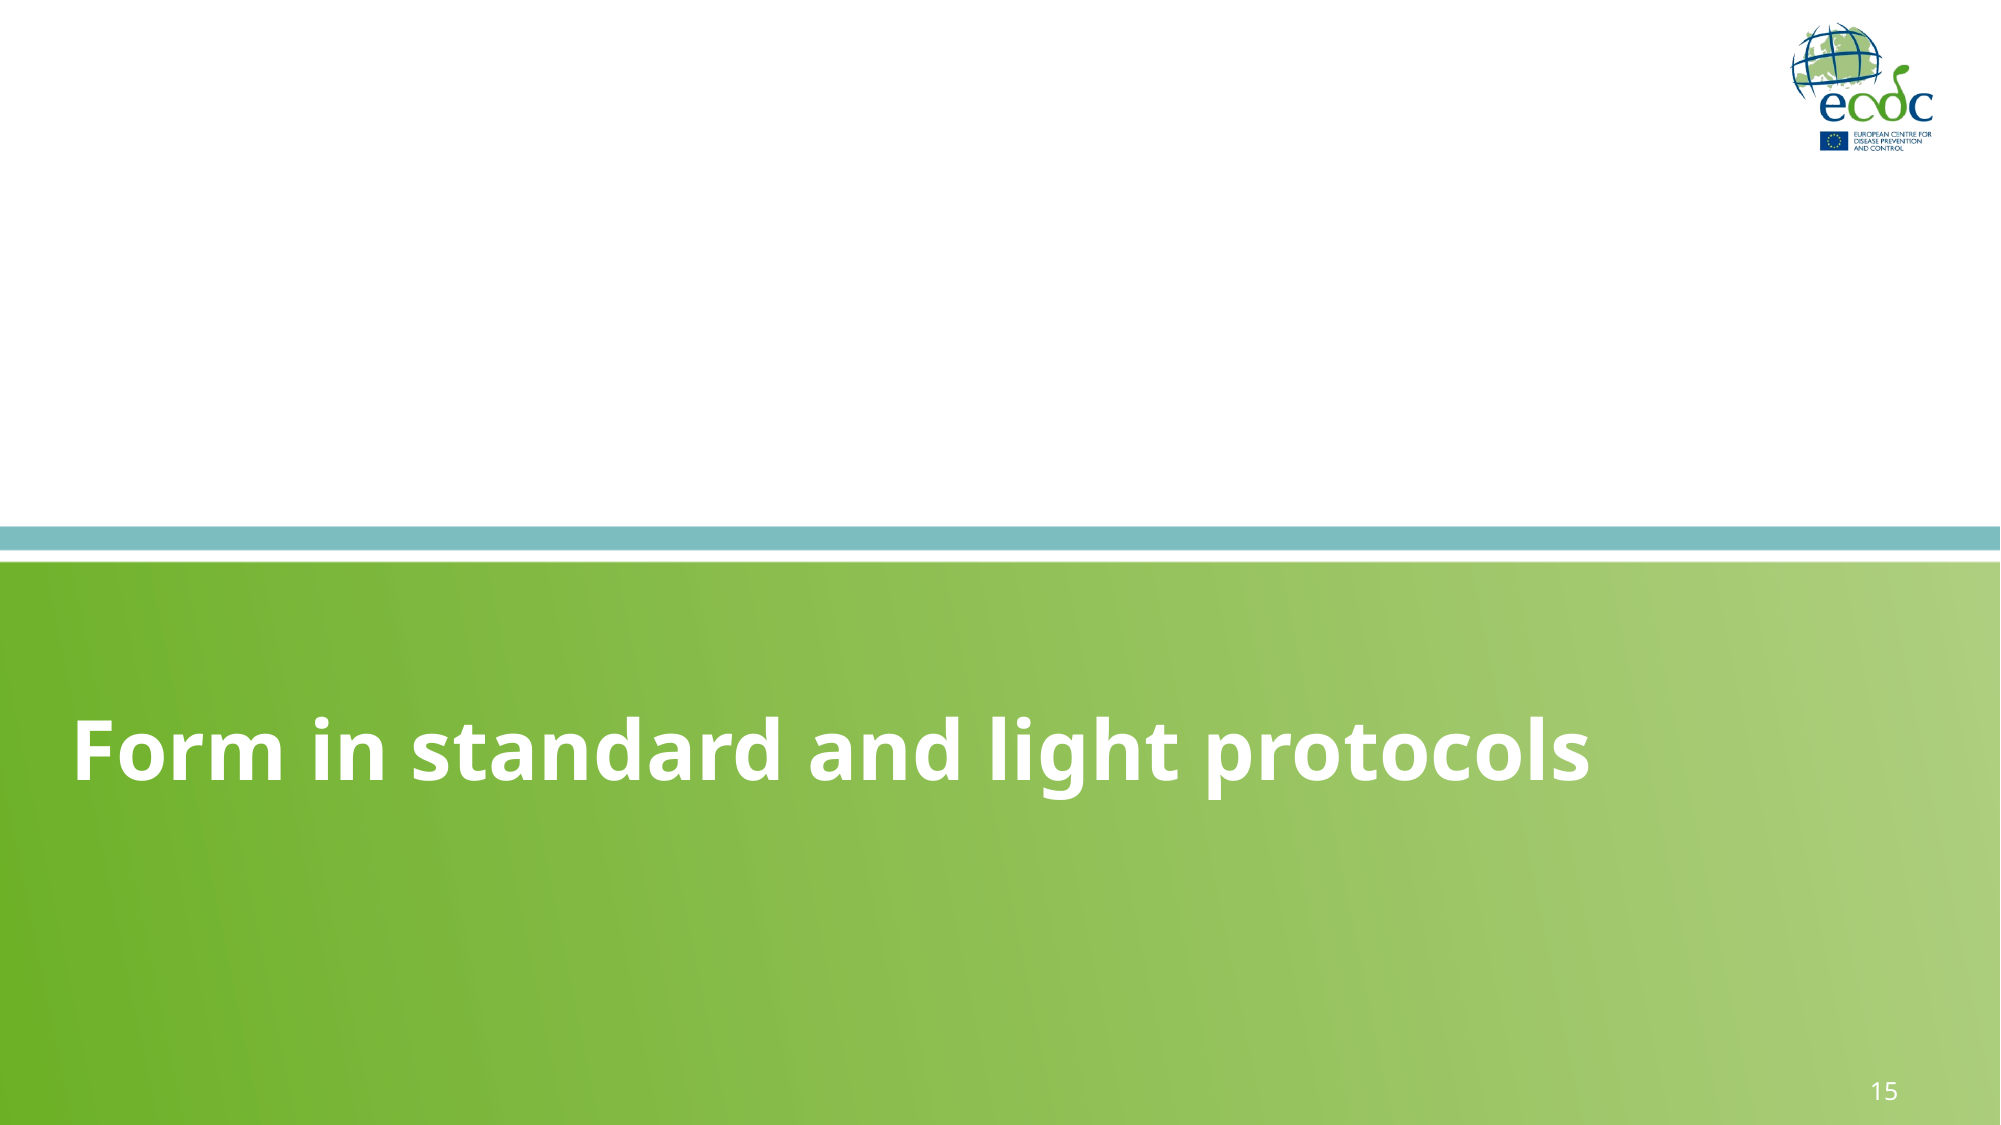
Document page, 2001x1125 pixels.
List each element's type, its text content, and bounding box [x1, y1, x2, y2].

slide_number 15 [1494, 1062, 1914, 1123]
picture [0, 0, 2000, 1125]
title Form in standard and light protocols [70, 708, 1871, 1028]
